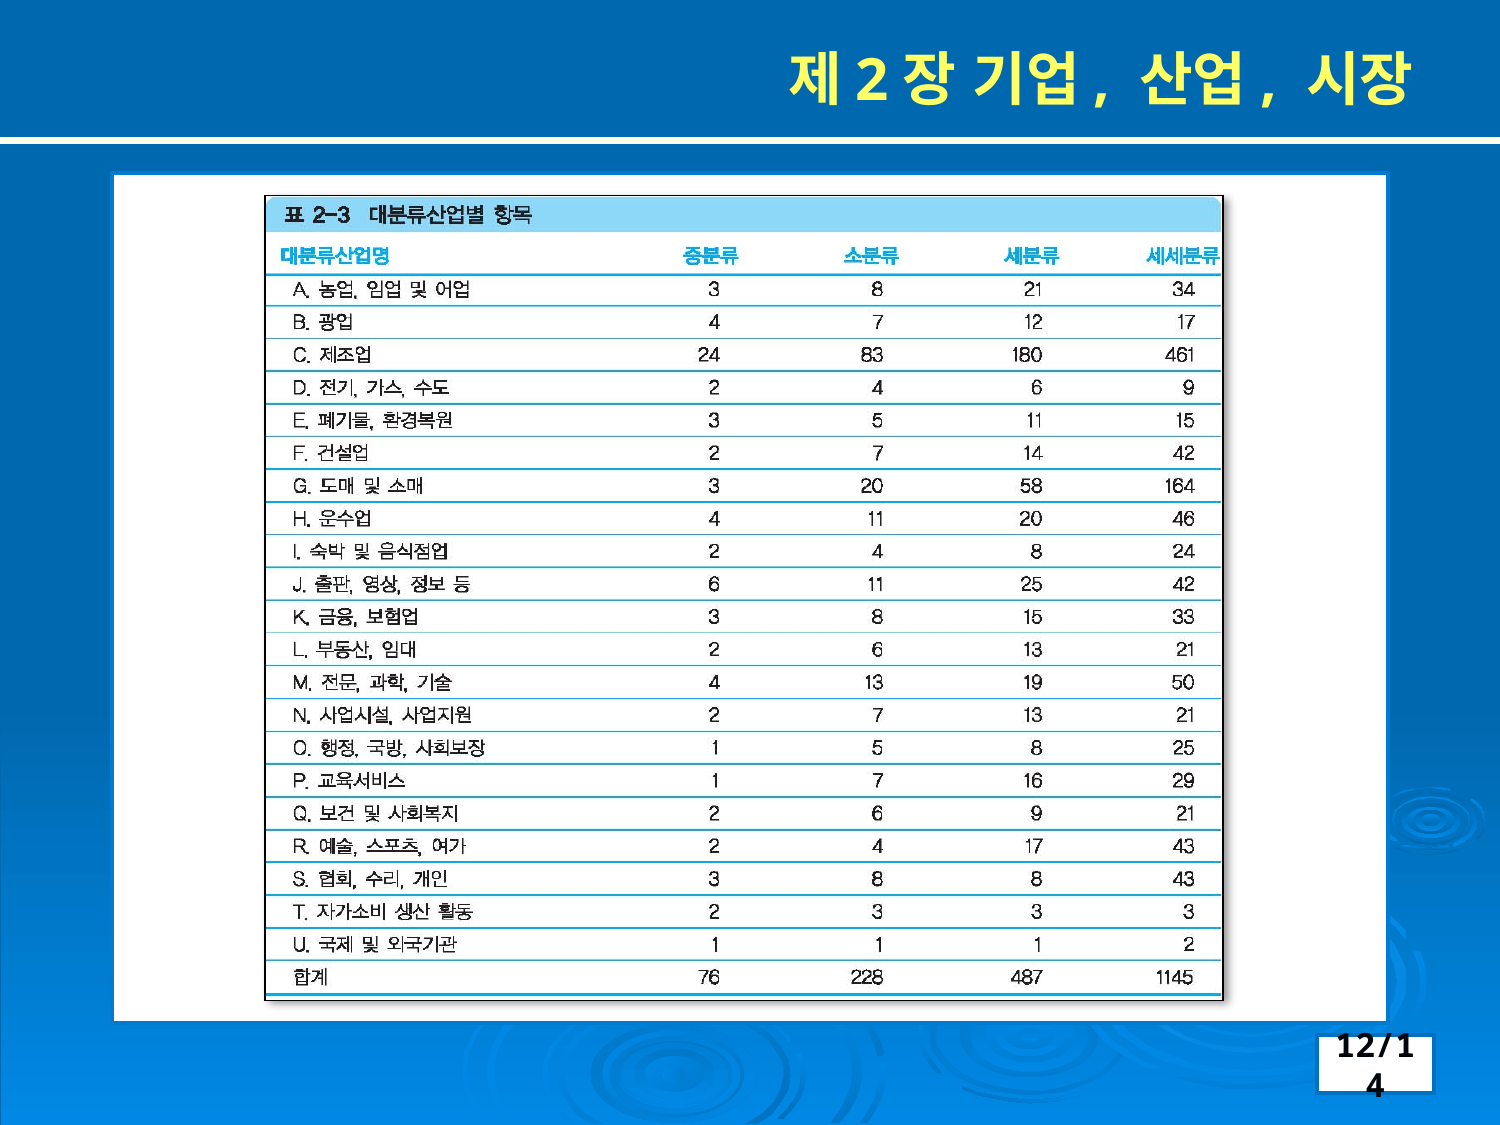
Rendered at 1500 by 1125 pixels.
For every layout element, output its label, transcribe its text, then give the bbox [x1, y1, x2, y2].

text_box [110, 171, 1390, 1025]
text_box 12/14 [1315, 1033, 1436, 1095]
picture [265, 195, 1223, 1000]
text_box [0, 137, 1500, 144]
text_box 제2장 기업, 산업, 시장 [773, 35, 1443, 120]
